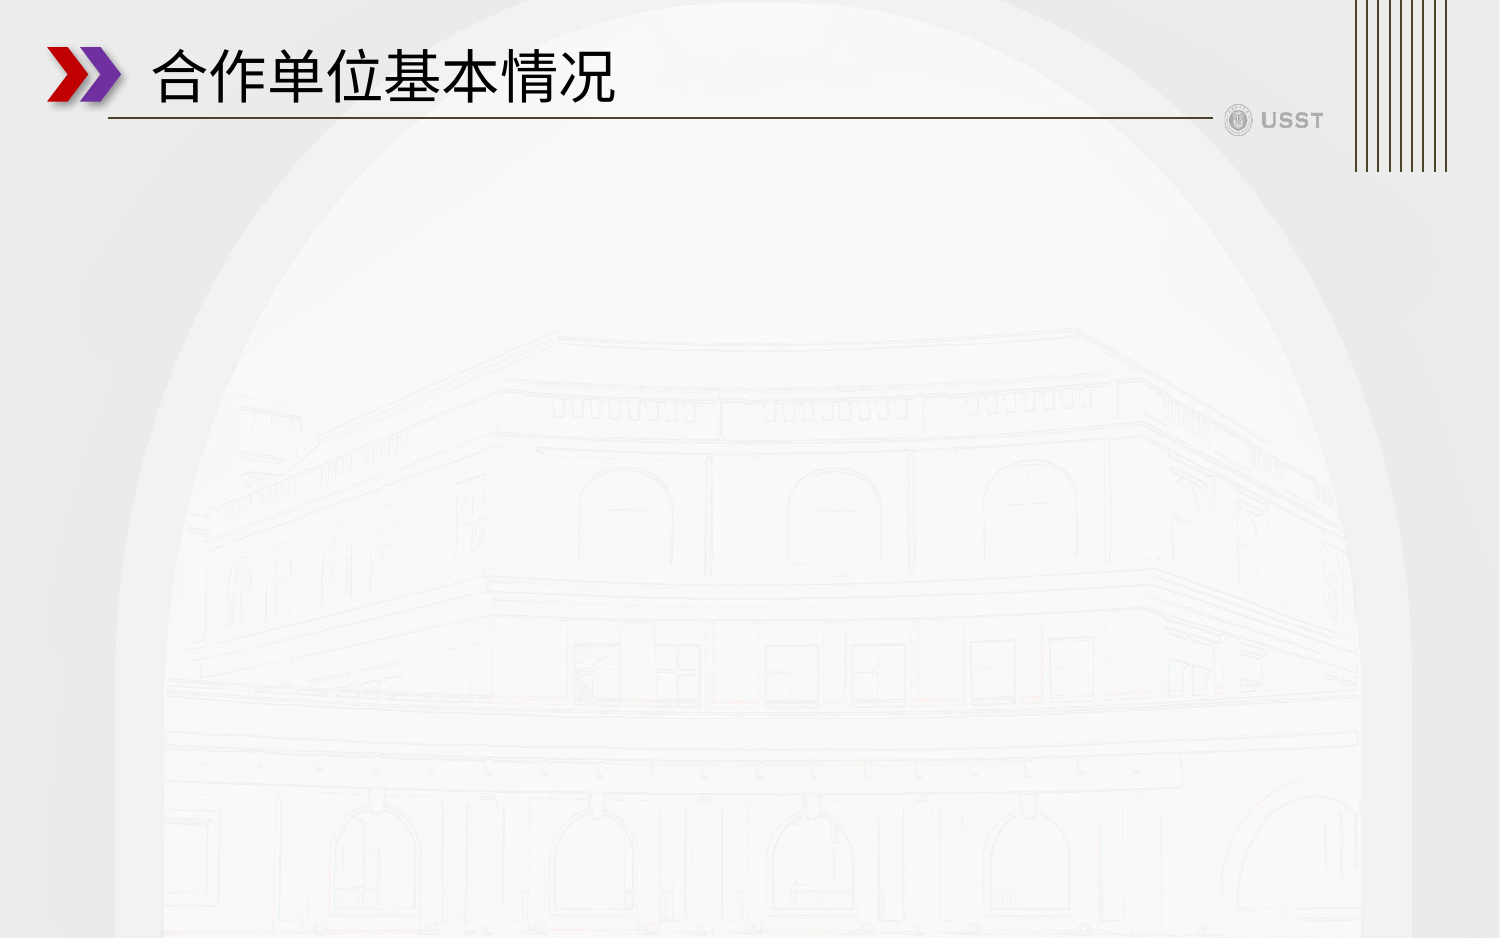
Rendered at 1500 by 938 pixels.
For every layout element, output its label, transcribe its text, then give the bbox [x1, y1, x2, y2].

picture [1402, 0, 1411, 31]
picture [1424, 0, 1434, 31]
picture [1436, 0, 1445, 31]
title 合作单位基本情况 [135, 31, 1489, 119]
picture [1266, 119, 1273, 125]
picture [1391, 0, 1400, 31]
picture [1379, 0, 1389, 31]
picture [0, 0, 1500, 938]
picture [1357, 0, 1366, 31]
picture [1368, 0, 1377, 31]
picture [1413, 0, 1422, 31]
